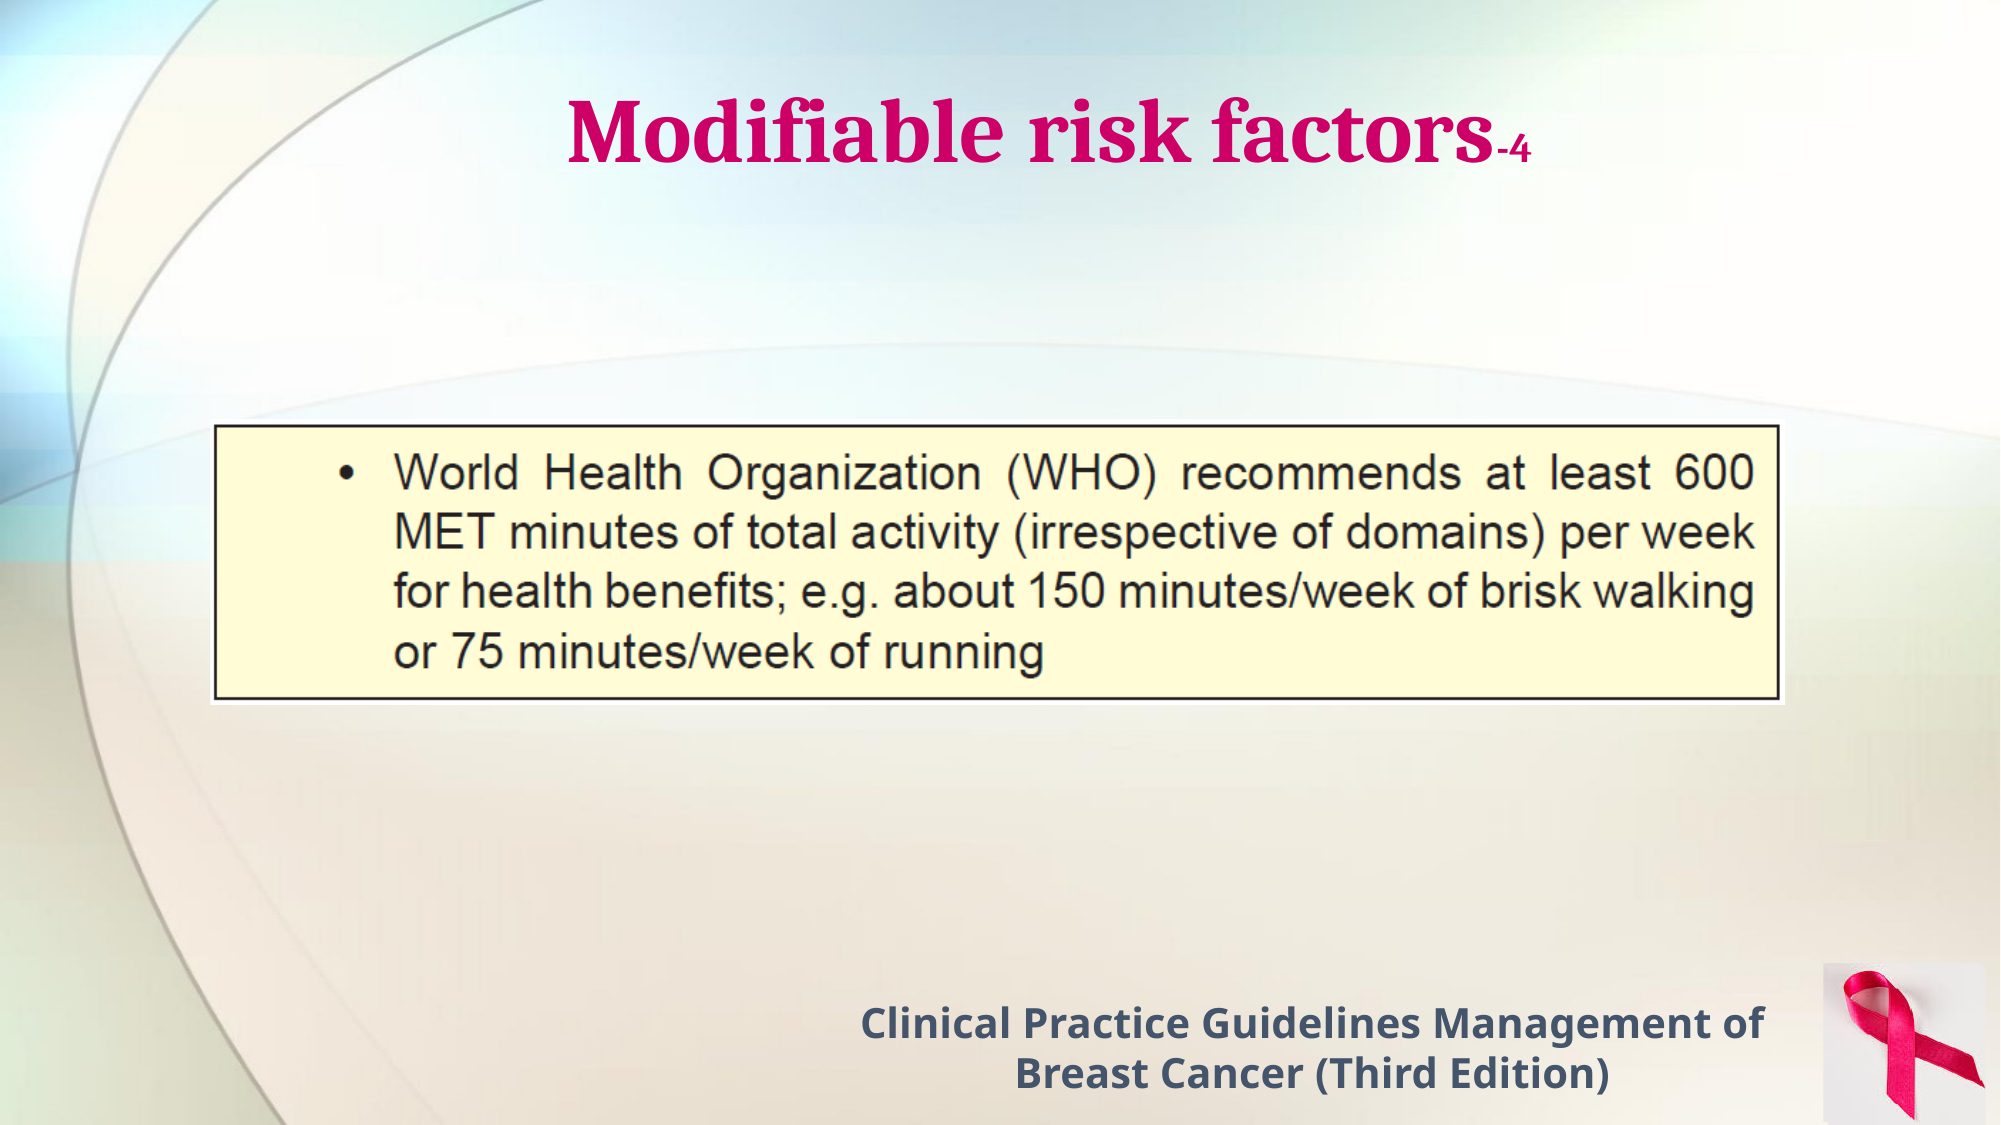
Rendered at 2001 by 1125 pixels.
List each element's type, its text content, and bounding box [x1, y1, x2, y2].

picture [0, 0, 2001, 1125]
list [128, 239, 1935, 1014]
text_box Clinical Practice Guidelines Management of Breast Cancer (Third Edition) [796, 1014, 1813, 1105]
title Modifiable risk factors-4 [318, 42, 1801, 210]
slide_number 13 [1325, 1042, 1813, 1103]
